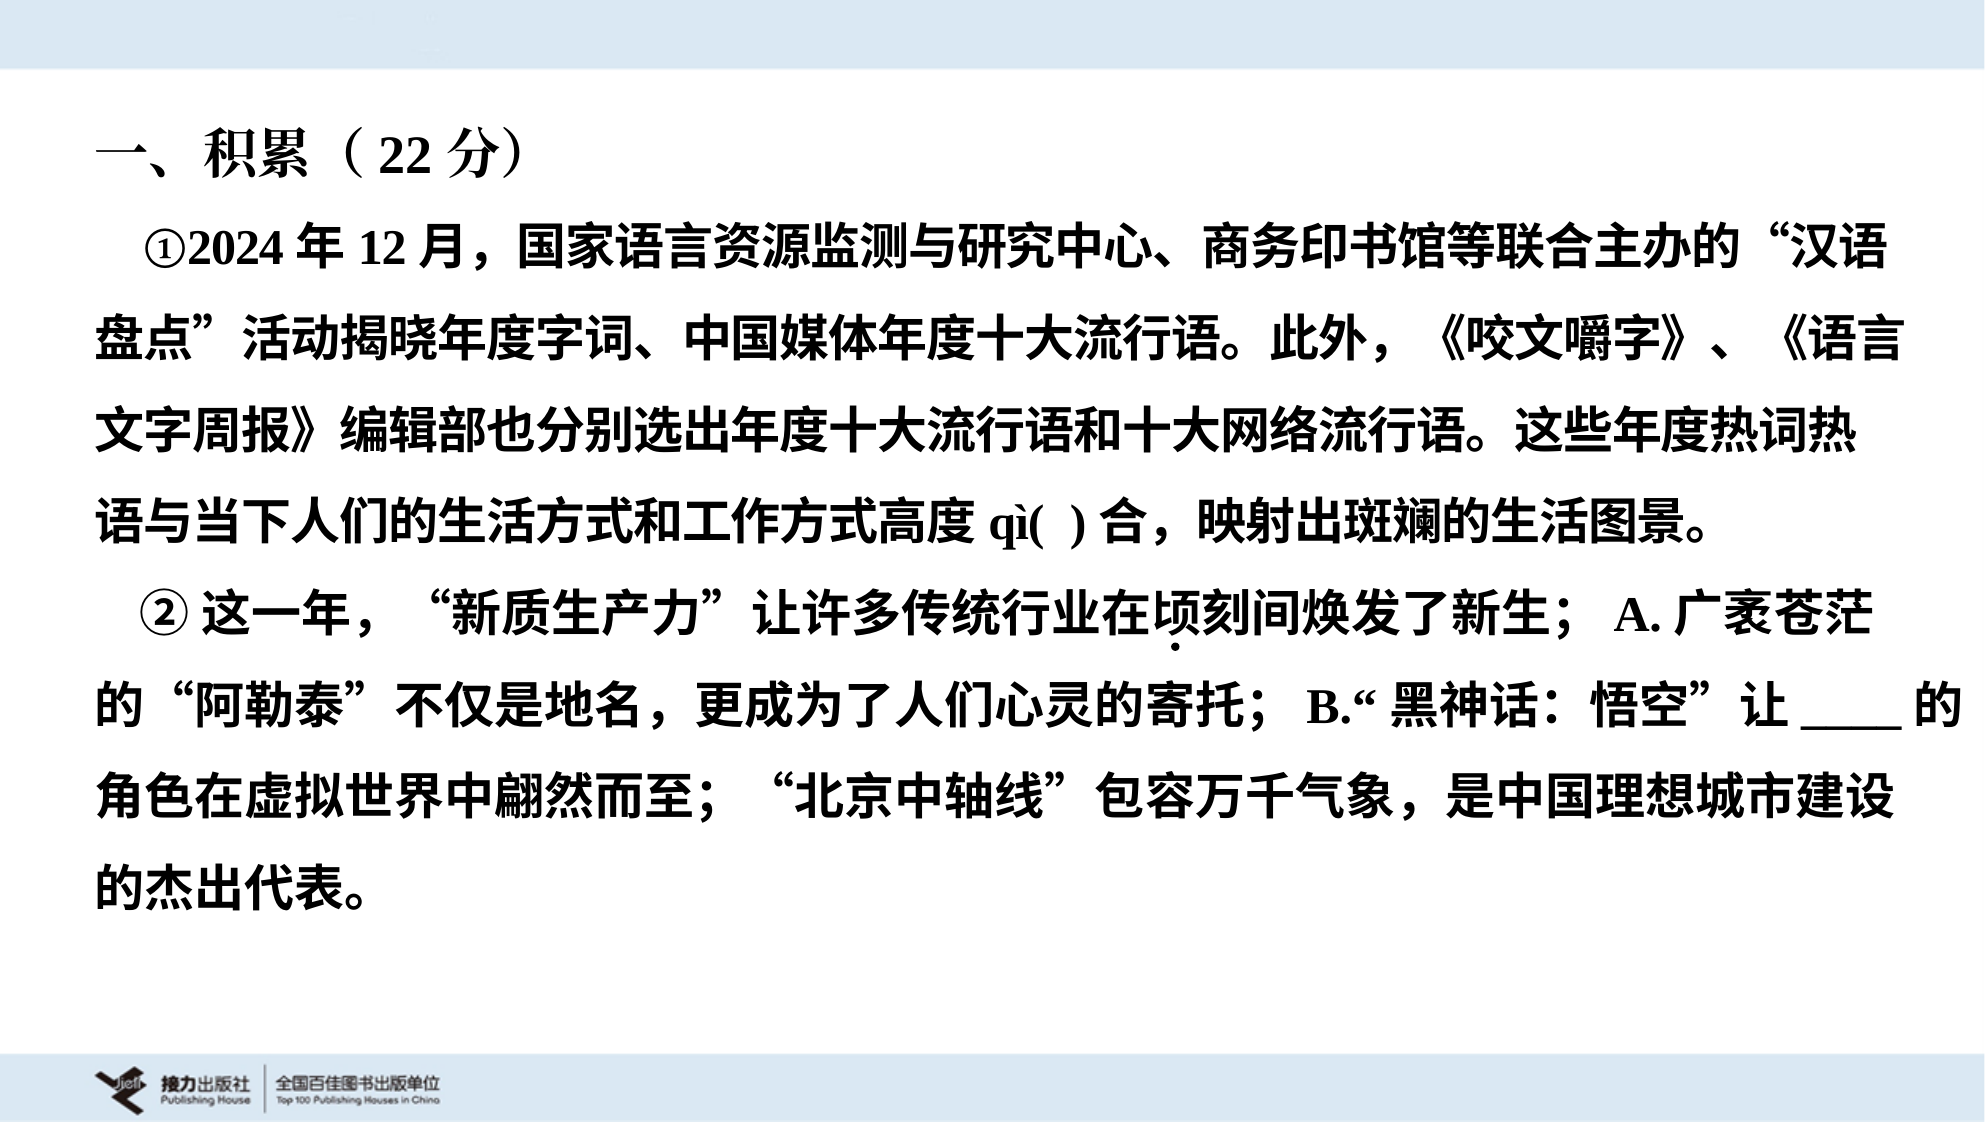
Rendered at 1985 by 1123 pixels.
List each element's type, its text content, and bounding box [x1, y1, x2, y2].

text_box [1171, 642, 1180, 651]
text_box ①2024年12月，国家语言资源监测与研究中心、商务印书馆等联合主办的“汉语 盘点”活动揭晓年度字词、中国媒体年度十大流行语。此外，《咬文嚼字》、《语言 文字周报》编辑部也分别选出年度十大流行语和十大网络流行语。这些年度热词热 语与当下人们的生活方式和工作方式高度qì( )合，映射出斑斓的生活图景。 ②这一年，“新质生产力”让许多传统行业在顷刻间焕发了新生；A.广袤苍茫 的“阿勒泰”不仅是地名，更成为了人们心灵的寄托；B.“黑神话：悟空”让____的 角色在虚拟世界中翩然而至；“北京中轴线”包容万千气象，是中国理想城市建设 的杰出代表。 [94, 183, 1892, 917]
text_box 一、积累（22分） [94, 88, 1892, 183]
picture [0, 0, 1985, 1122]
